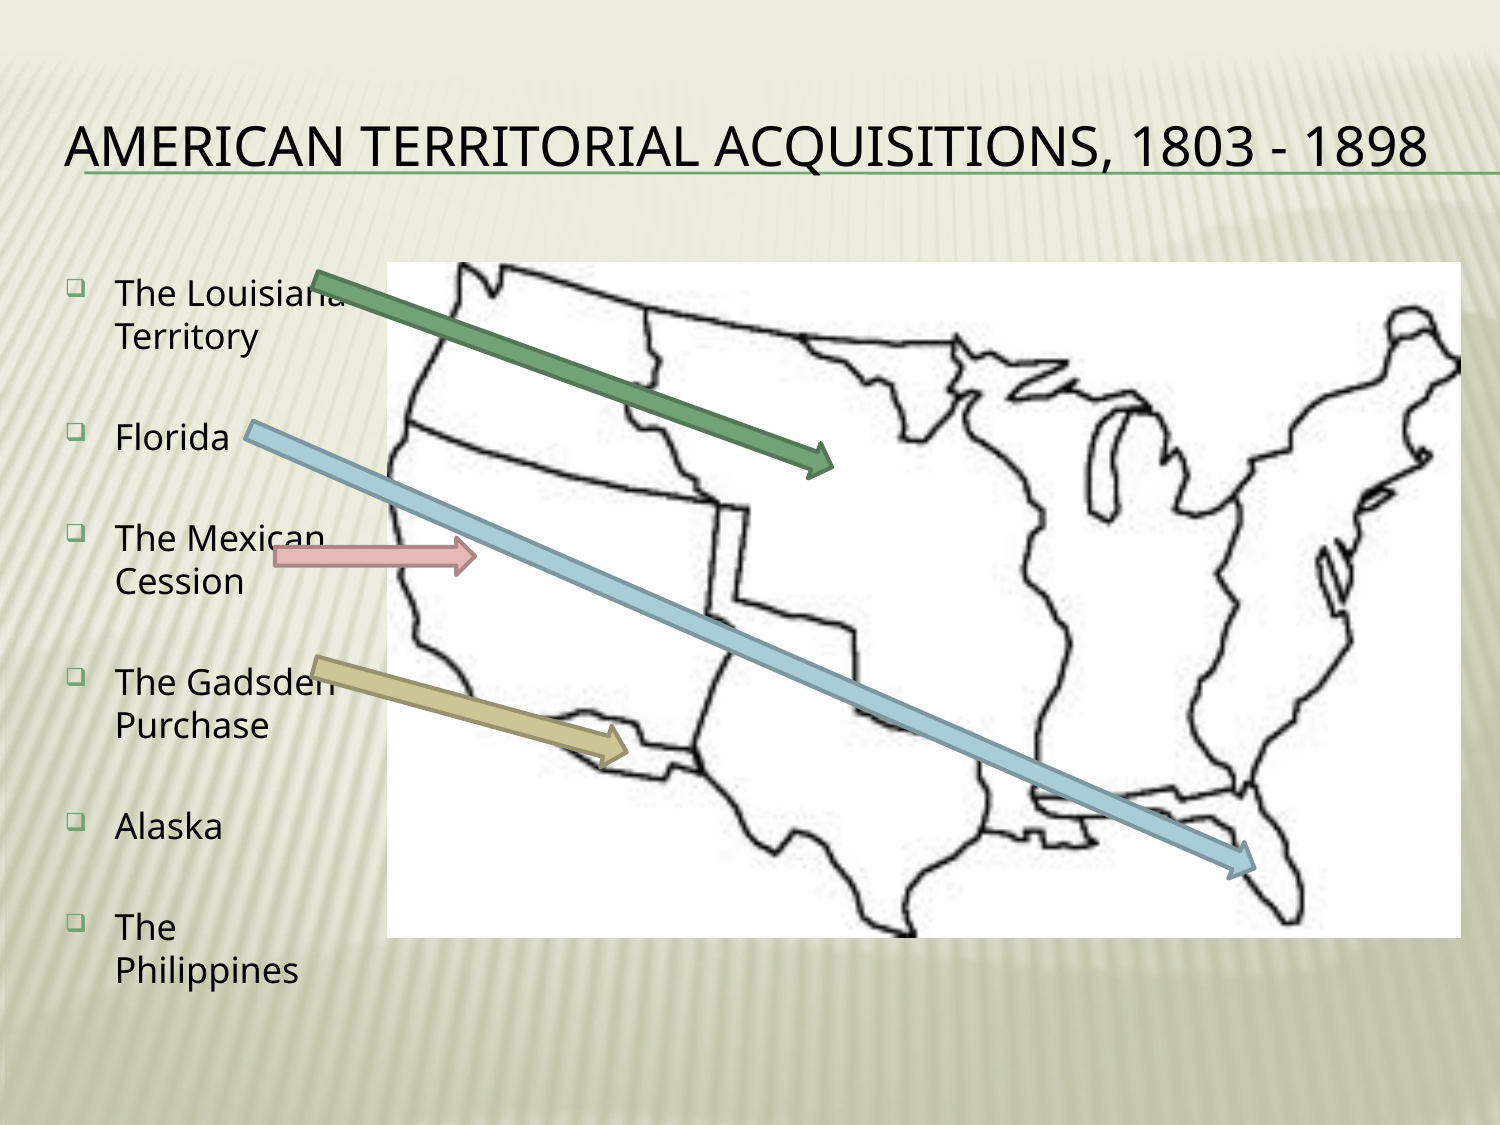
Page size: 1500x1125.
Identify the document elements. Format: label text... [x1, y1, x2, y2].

text_box [272, 544, 377, 568]
text_box [243, 418, 377, 499]
list The Louisiana Territory Florida The Mexican Cession The Gadsden Purchase Alaska The Philippines [50, 262, 363, 1038]
text_box [309, 269, 377, 315]
text_box [309, 654, 377, 698]
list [387, 262, 1461, 938]
title American territorial Acquisitions, 1803 - 1898 [49, 75, 1475, 213]
